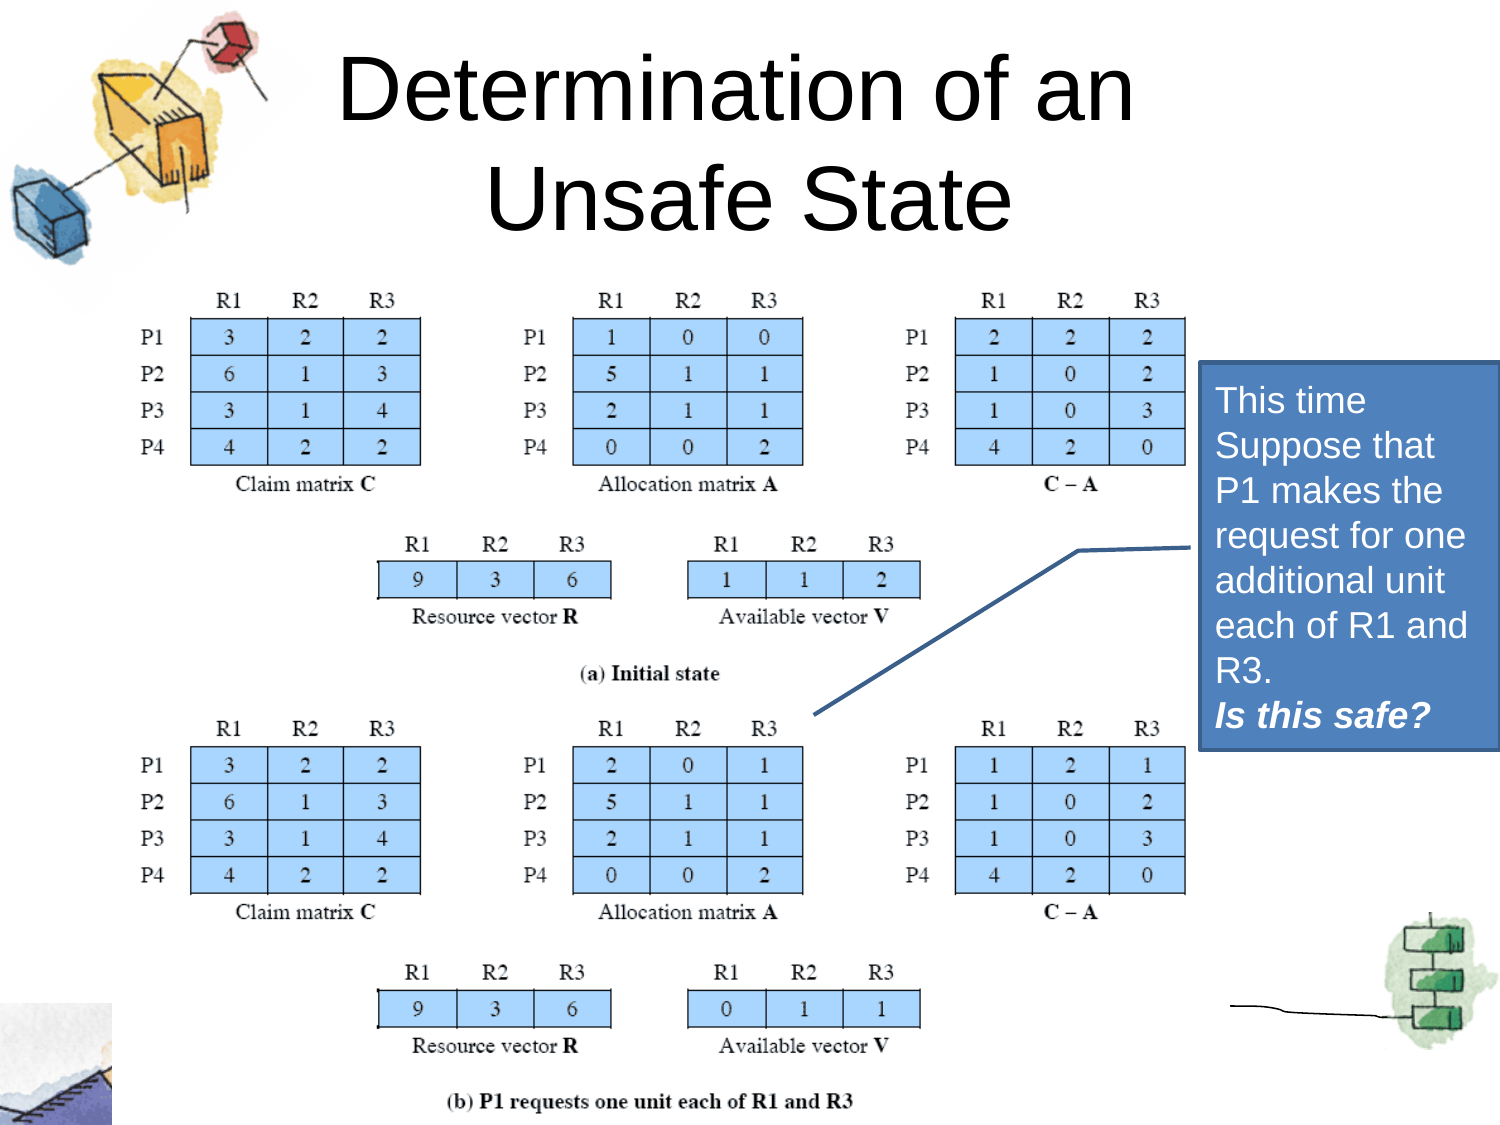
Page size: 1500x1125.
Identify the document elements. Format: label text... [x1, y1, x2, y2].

picture [1382, 912, 1500, 1050]
text_box This time Suppose that P1 makes the request for one additional unit each of R1 and R3. Is this safe? [1234, 360, 1500, 752]
picture [0, 1003, 112, 1125]
picture [114, 0, 274, 44]
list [112, 274, 1231, 1125]
picture [0, 85, 167, 316]
title Determination of an Unsafe State [74, 44, 1426, 233]
